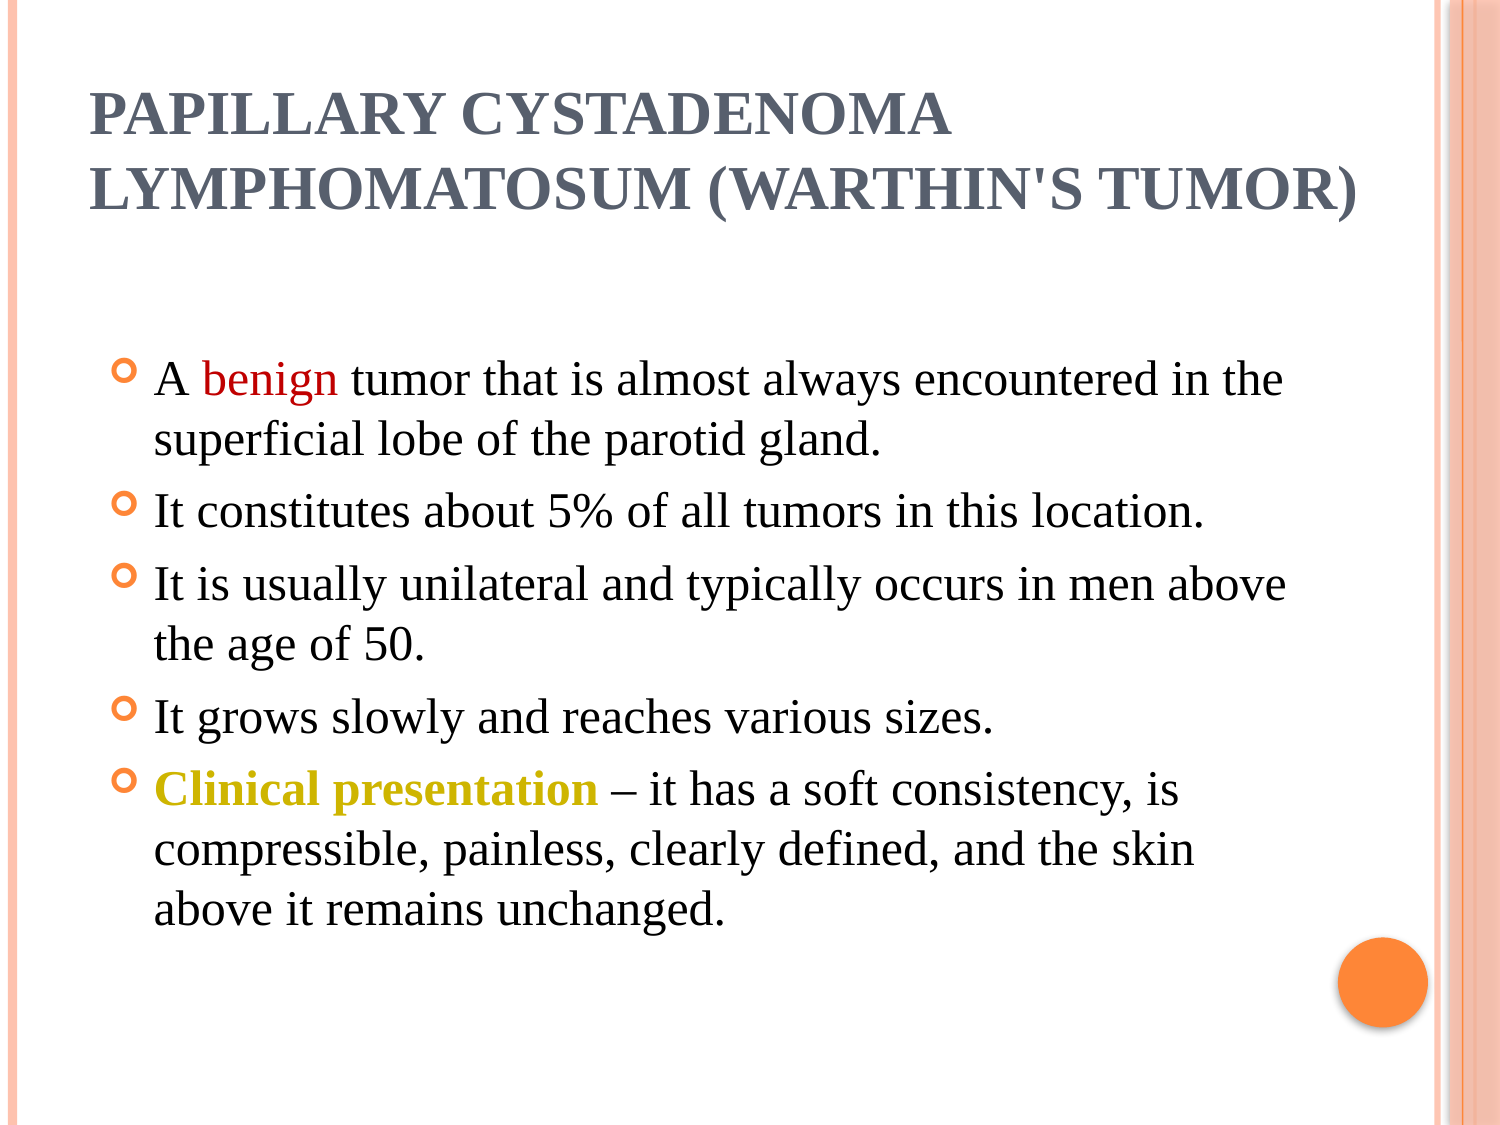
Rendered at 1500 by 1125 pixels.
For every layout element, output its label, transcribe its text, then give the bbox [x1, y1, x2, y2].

list A benign tumor that is almost always encountered in the superficial lobe of the parotid gland. It constitutes about 5% of all tumors in this location. It is usually unilateral and typically occurs in men above the age of 50. It grows slowly and reaches various sizes. Clinical presentation – it has a soft consistency, is compressible, painless, clearly defined, and the skin above it remains unchanged. [93, 338, 1319, 965]
title Papillary cystadenoma lymphomatosum (Warthin's tumor) [75, 35, 1407, 305]
